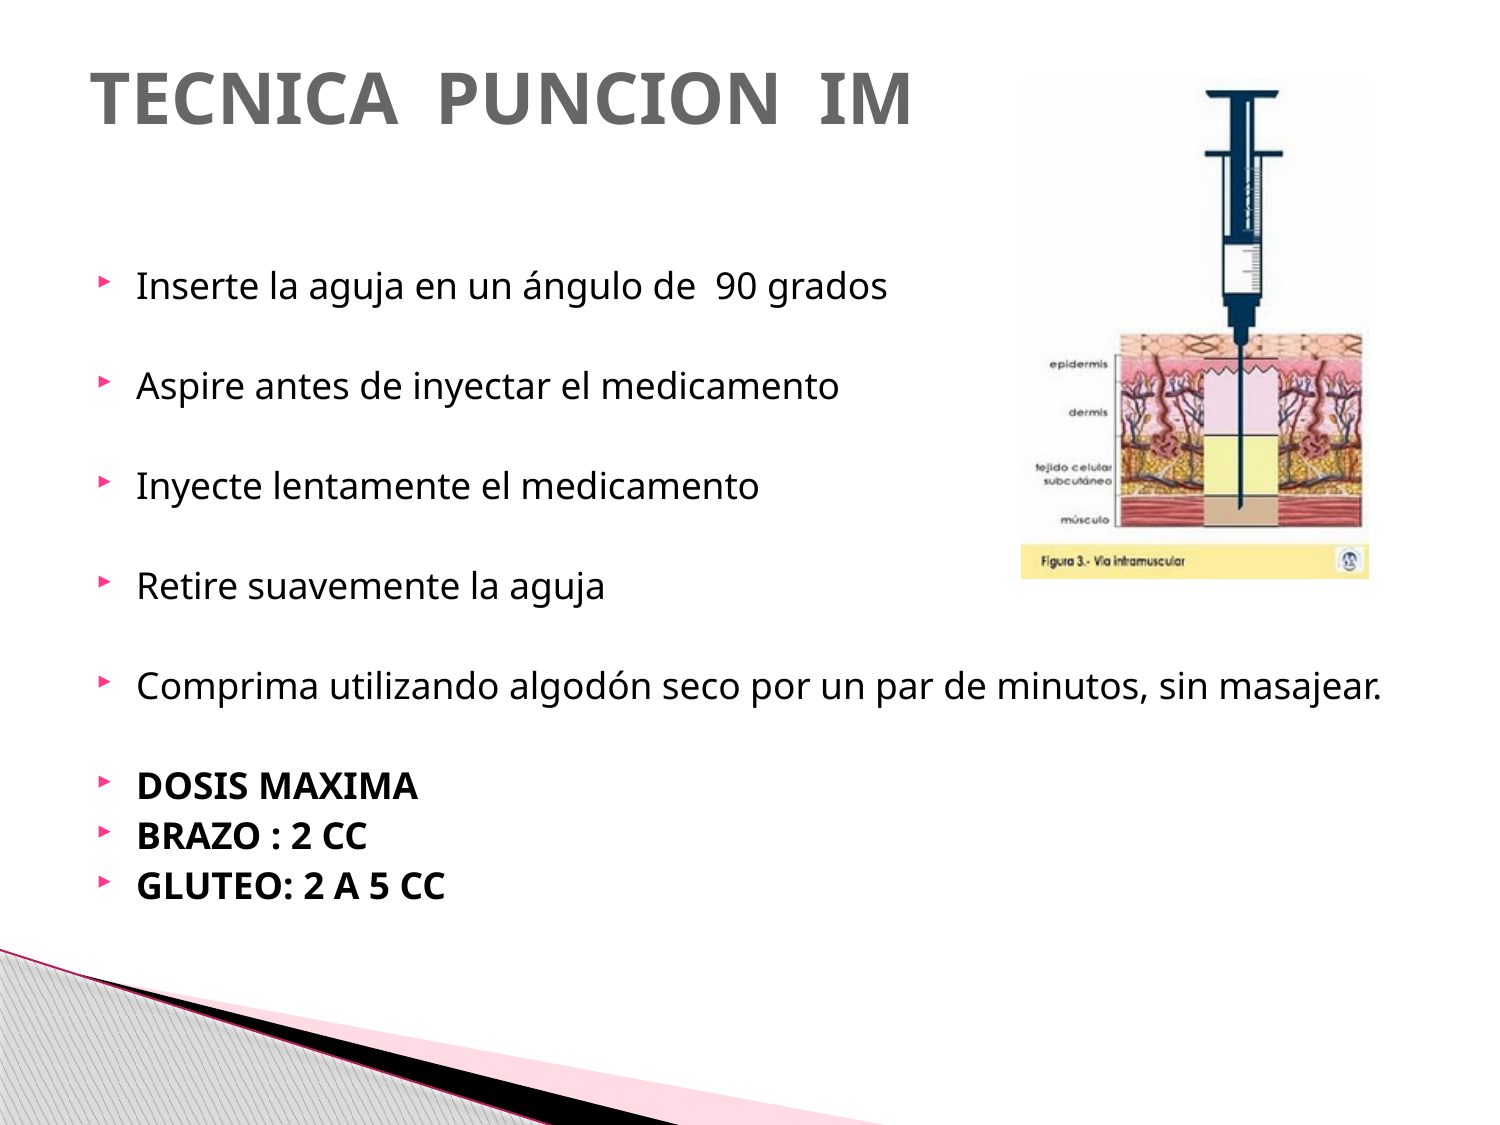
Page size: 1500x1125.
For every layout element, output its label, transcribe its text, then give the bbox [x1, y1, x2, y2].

picture [1021, 77, 1369, 579]
title TECNICA PUNCION IM [75, 45, 1425, 233]
list Inserte la aguja en un ángulo de 90 grados Aspire antes de inyectar el medicamento Inyecte lentamente el medicamento Retire suavemente la aguja Comprima utilizando algodón seco por un par de minutos, sin masajear. DOSIS MAXIMA BRAZO : 2 CC GLUTEO: 2 A 5 CC [64, 255, 1415, 953]
